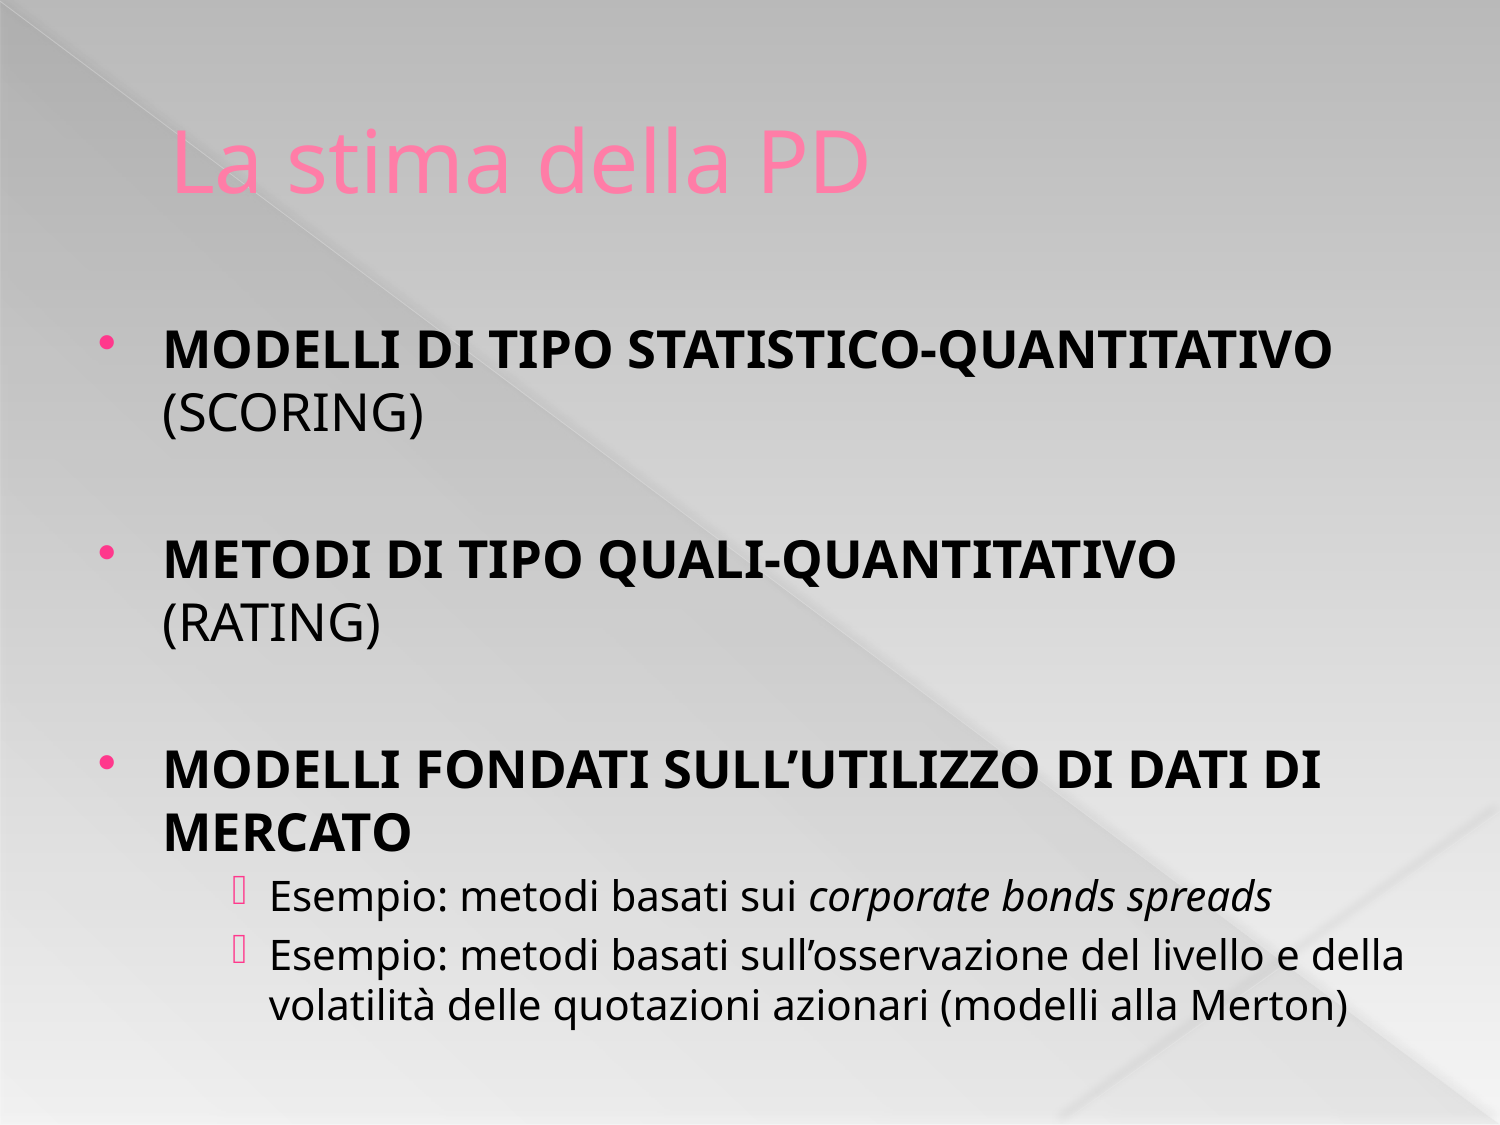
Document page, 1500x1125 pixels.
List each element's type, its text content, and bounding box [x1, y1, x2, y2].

list MODELLI DI TIPO STATISTICO-QUANTITATIVO (SCORING) METODI DI TIPO QUALI-QUANTITATIVO (RATING) MODELLI FONDATI SULL’UTILIZZO DI DATI DI MERCATO Esempio: metodi basati sui corporate bonds spreads Esempio: metodi basati sull’osservazione del livello e della volatilità delle quotazioni azionari (modelli alla Merton) [75, 308, 1425, 1059]
title La stima della PD [75, 43, 1425, 274]
